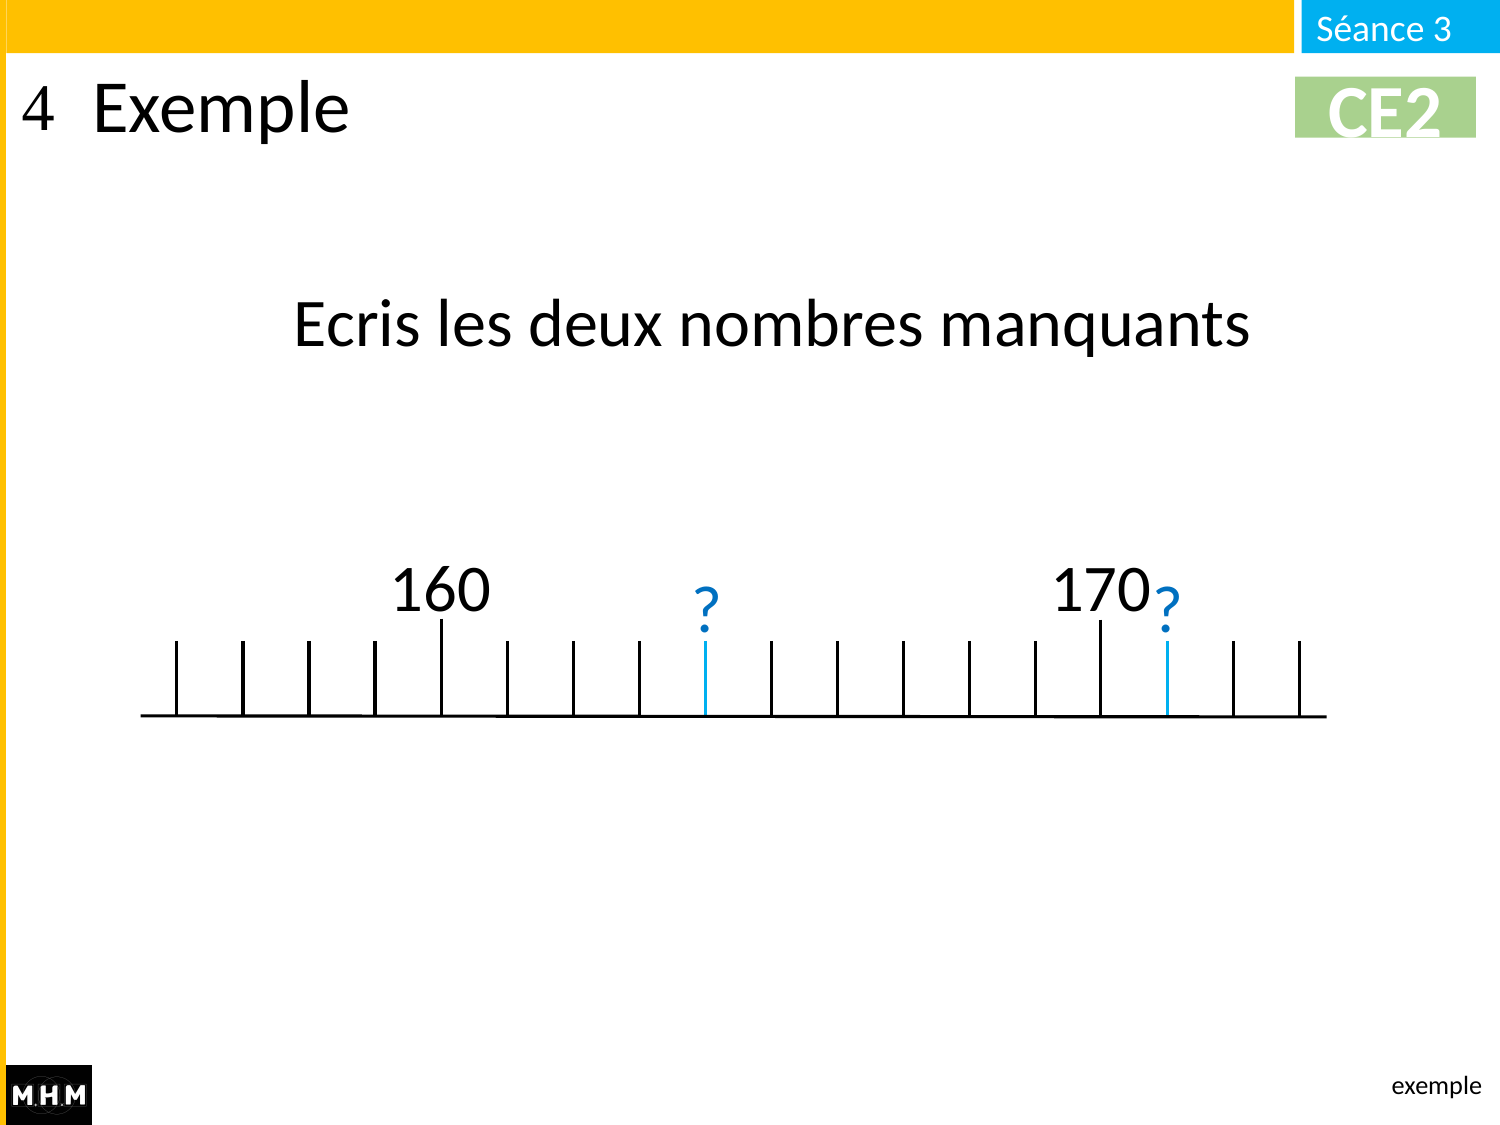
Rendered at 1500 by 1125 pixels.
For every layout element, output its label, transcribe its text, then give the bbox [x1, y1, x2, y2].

picture [6, 1065, 92, 1125]
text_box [140, 537, 1327, 717]
text_box Exemple [77, 49, 970, 155]
list exemple [1373, 1064, 1500, 1125]
title Ecris les deux nombres manquants [278, 280, 1500, 370]
text_box CE2 [1294, 76, 1477, 139]
